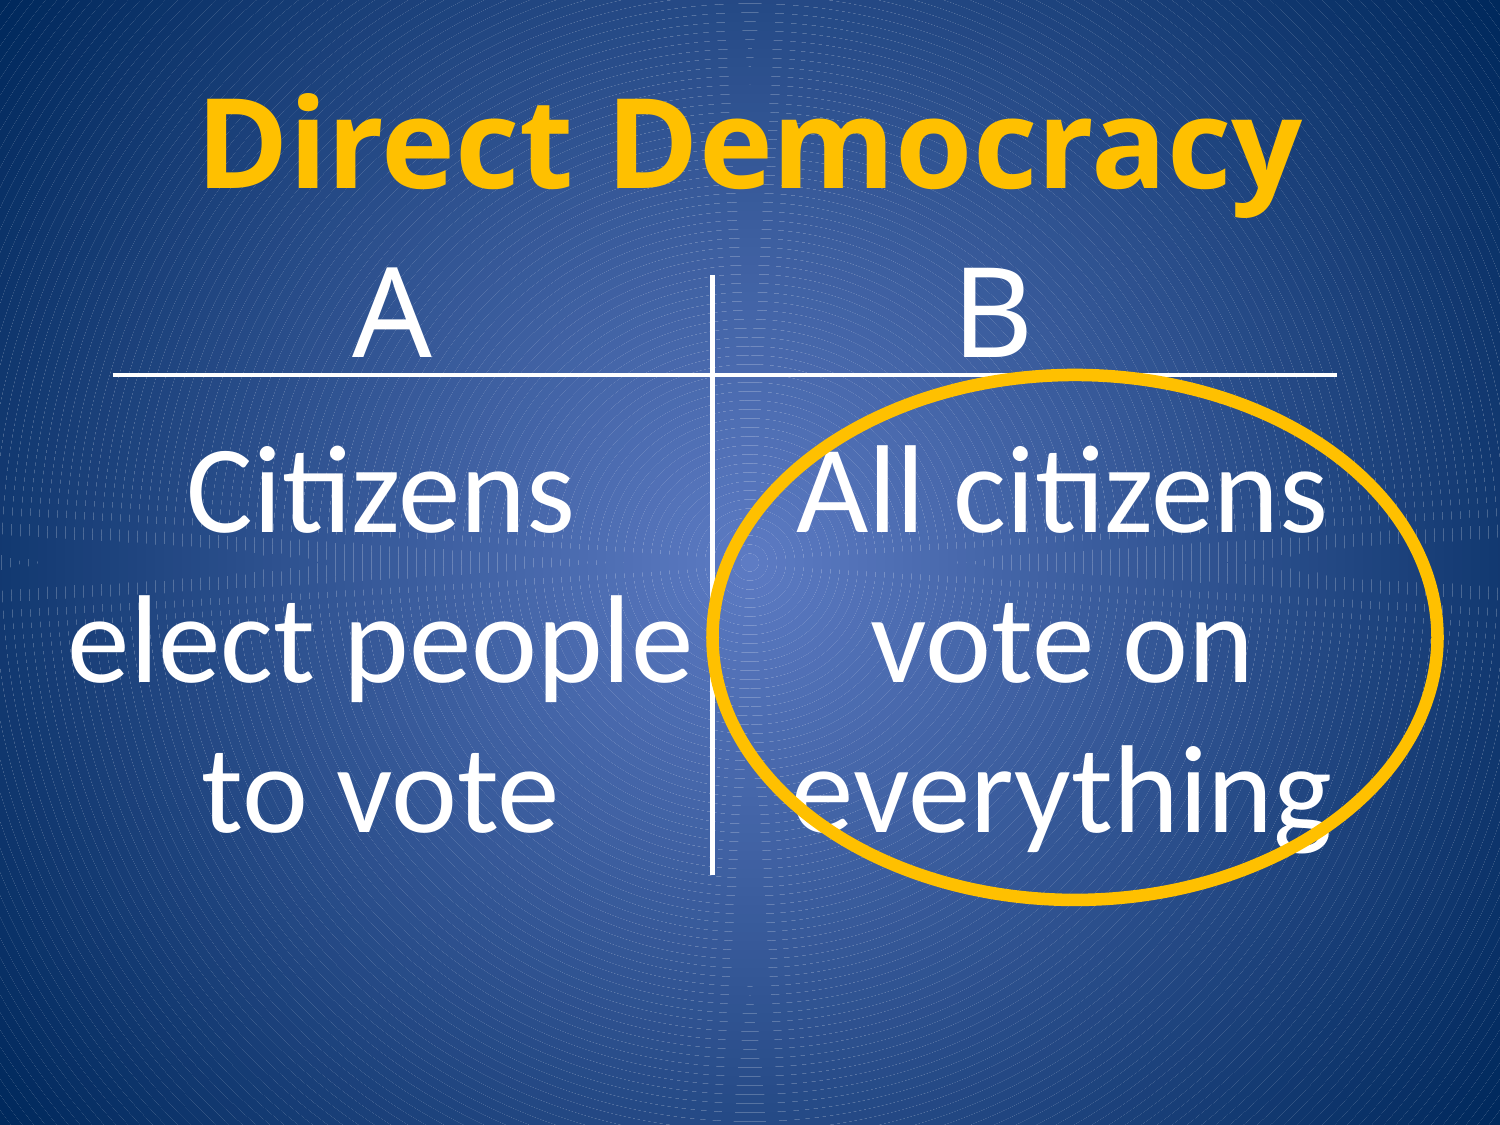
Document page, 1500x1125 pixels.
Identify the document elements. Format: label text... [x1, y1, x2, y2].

text_box All citizens vote on everything [712, 669, 886, 865]
title Direct Democracy [74, 44, 1426, 233]
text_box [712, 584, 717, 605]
text_box All citizens vote on everything [712, 399, 914, 574]
text_box Citizens elect people to vote [49, 399, 712, 865]
text_box A [337, 384, 525, 390]
text_box A [337, 224, 525, 374]
text_box [710, 384, 1440, 903]
text_box All citizens vote on everything [1264, 739, 1413, 865]
text_box B [937, 384, 965, 390]
text_box All citizens vote on everything [1236, 399, 1413, 536]
text_box B [937, 224, 1125, 374]
